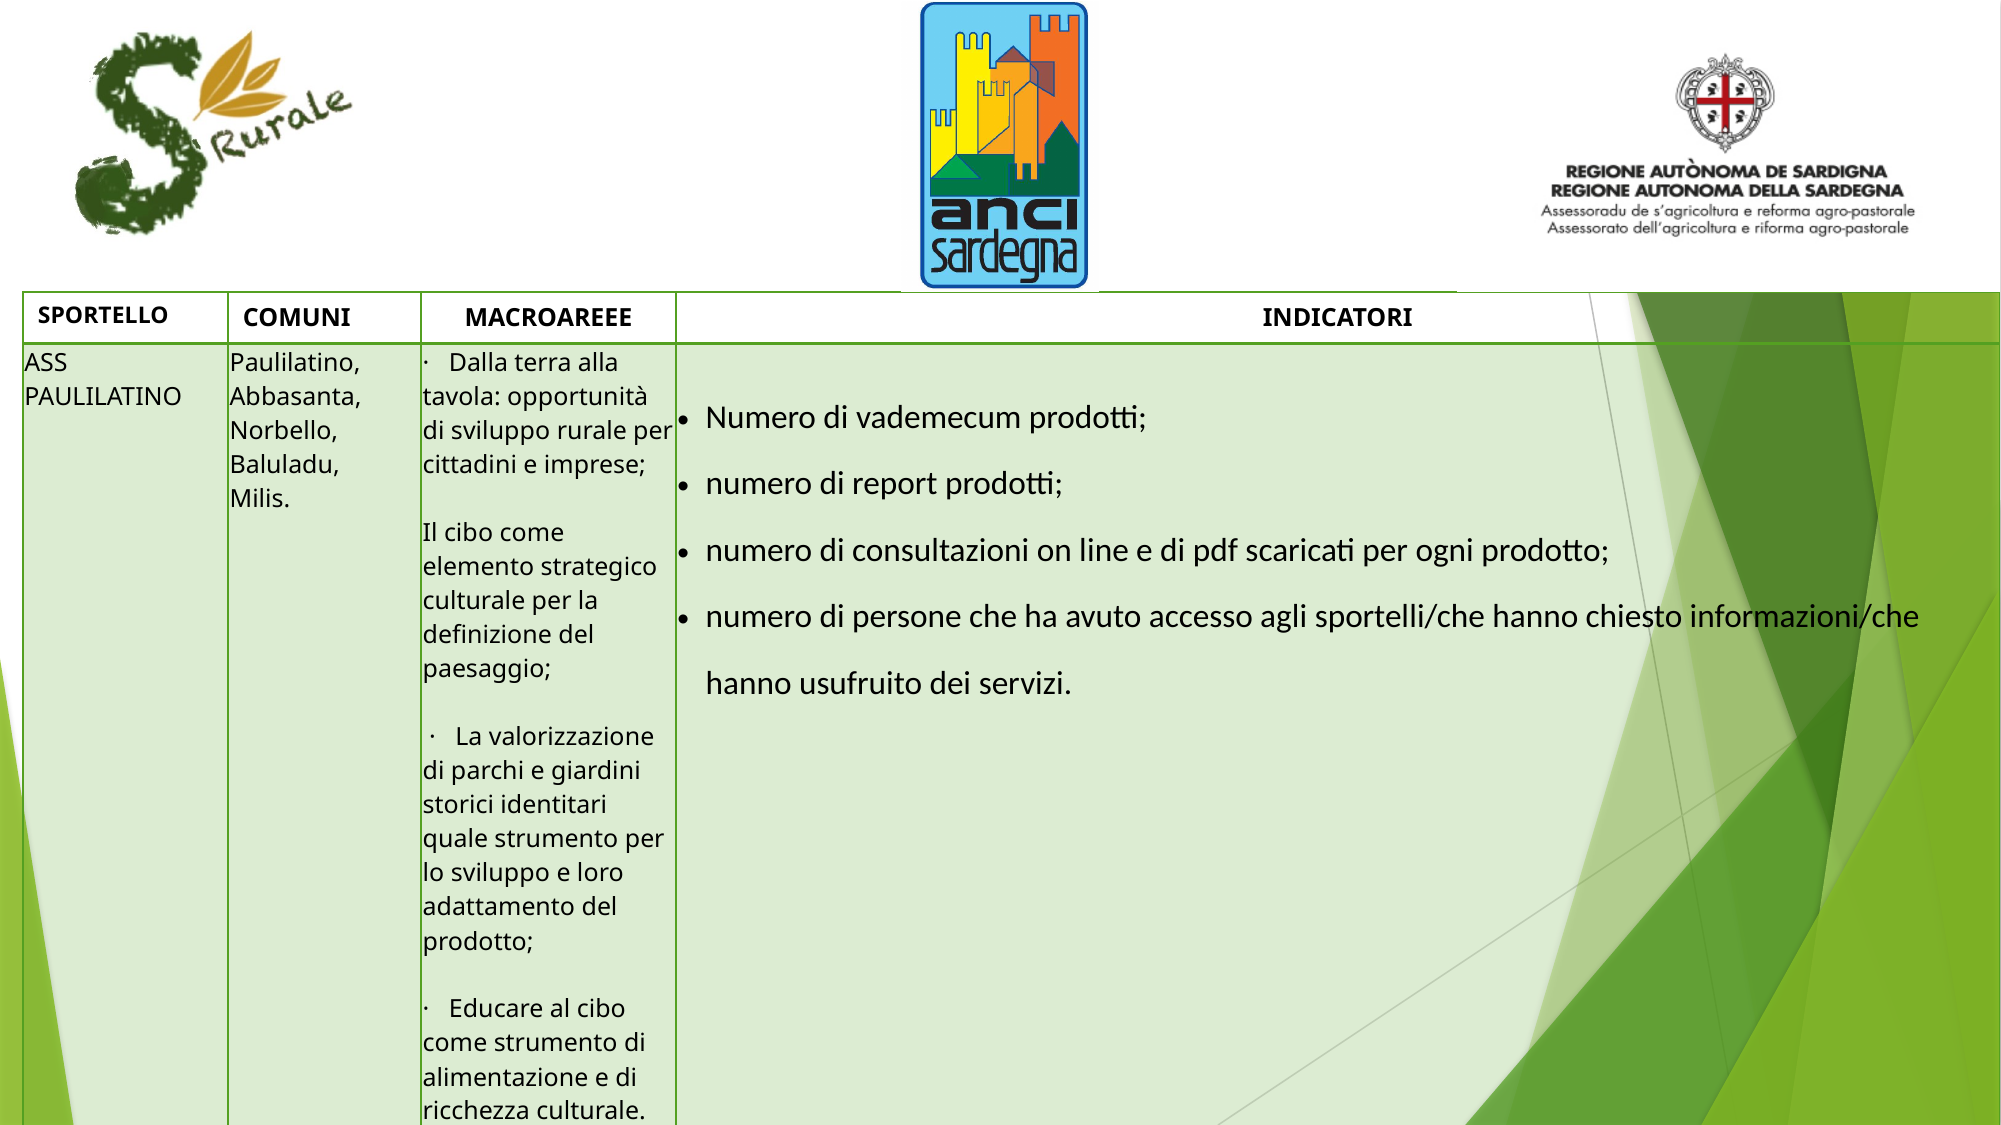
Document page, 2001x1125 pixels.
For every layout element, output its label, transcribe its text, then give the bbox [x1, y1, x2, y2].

table_header INDICATORI [677, 293, 1999, 342]
table_cell Paulilatino, Abbasanta, Norbello, Baluladu, Milis. [229, 345, 420, 1125]
picture [900, 1, 1100, 293]
picture [39, 6, 377, 256]
table_cell Numero di vademecum prodotti; numero di report prodotti; numero di consultazioni on line e di pdf scaricati per ogni prodotto; numero di persone che ha avuto accesso agli sportelli/che hanno chiesto informazioni/che hanno usufruito dei servizi. [677, 345, 1999, 1125]
table_header SPORTELLO [24, 293, 227, 342]
table_cell · Dalla terra alla tavola: opportunità di sviluppo rurale per cittadini e imprese; Il cibo come elemento strategico culturale per la definizione del paesaggio; · La valorizzazione di parchi e giardini storici identitari quale strumento per lo sviluppo e loro adattamento del prodotto; · Educare al cibo come strumento di alimentazione e di ricchezza culturale. [422, 345, 675, 1125]
table_header COMUNI [229, 293, 420, 342]
table_header MACROAREEE [422, 293, 675, 342]
table_cell ASS PAULILATINO [24, 345, 227, 1125]
picture [1456, 0, 2000, 293]
